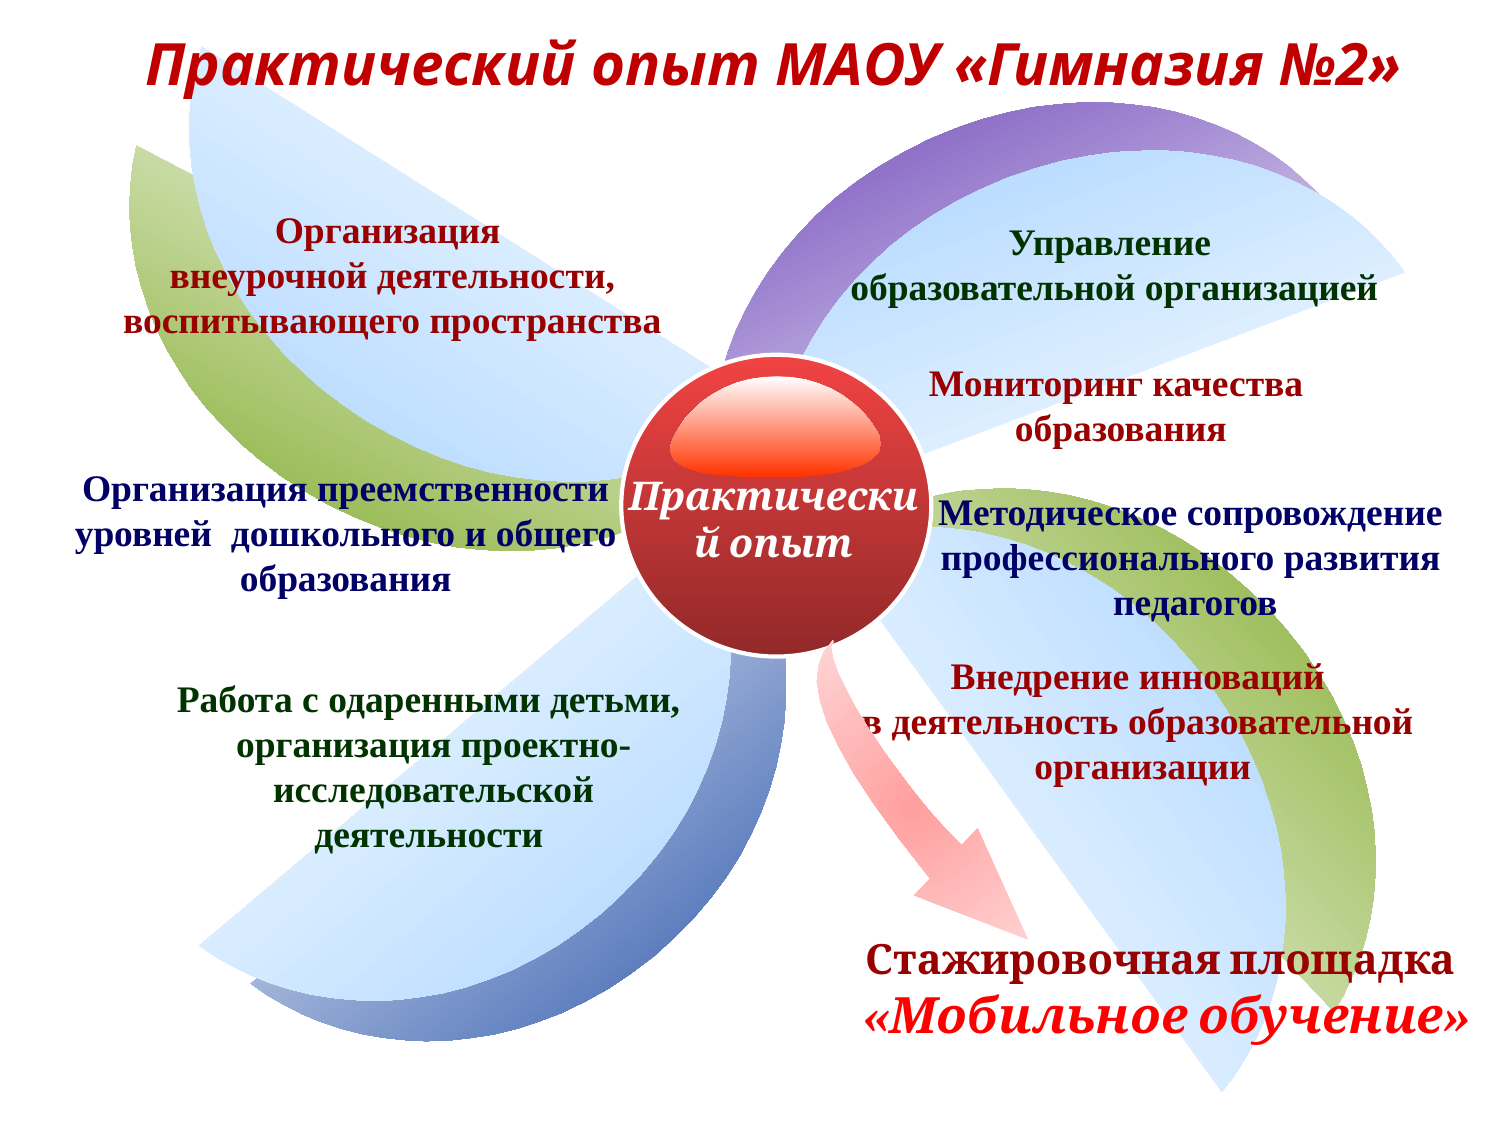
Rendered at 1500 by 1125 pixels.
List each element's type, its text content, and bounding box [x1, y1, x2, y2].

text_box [44, 128, 1397, 1090]
text_box Стажировочная площадка «Мобильное обучение» [1402, 925, 1500, 1051]
text_box Внедрение инноваций в деятельность образовательной организации [1402, 644, 1500, 795]
text_box Практический опыт МАОУ «Гимназия №2» [128, 19, 1418, 105]
text_box Методическое сопровождение профессионального развития педагогов [1402, 480, 1477, 631]
